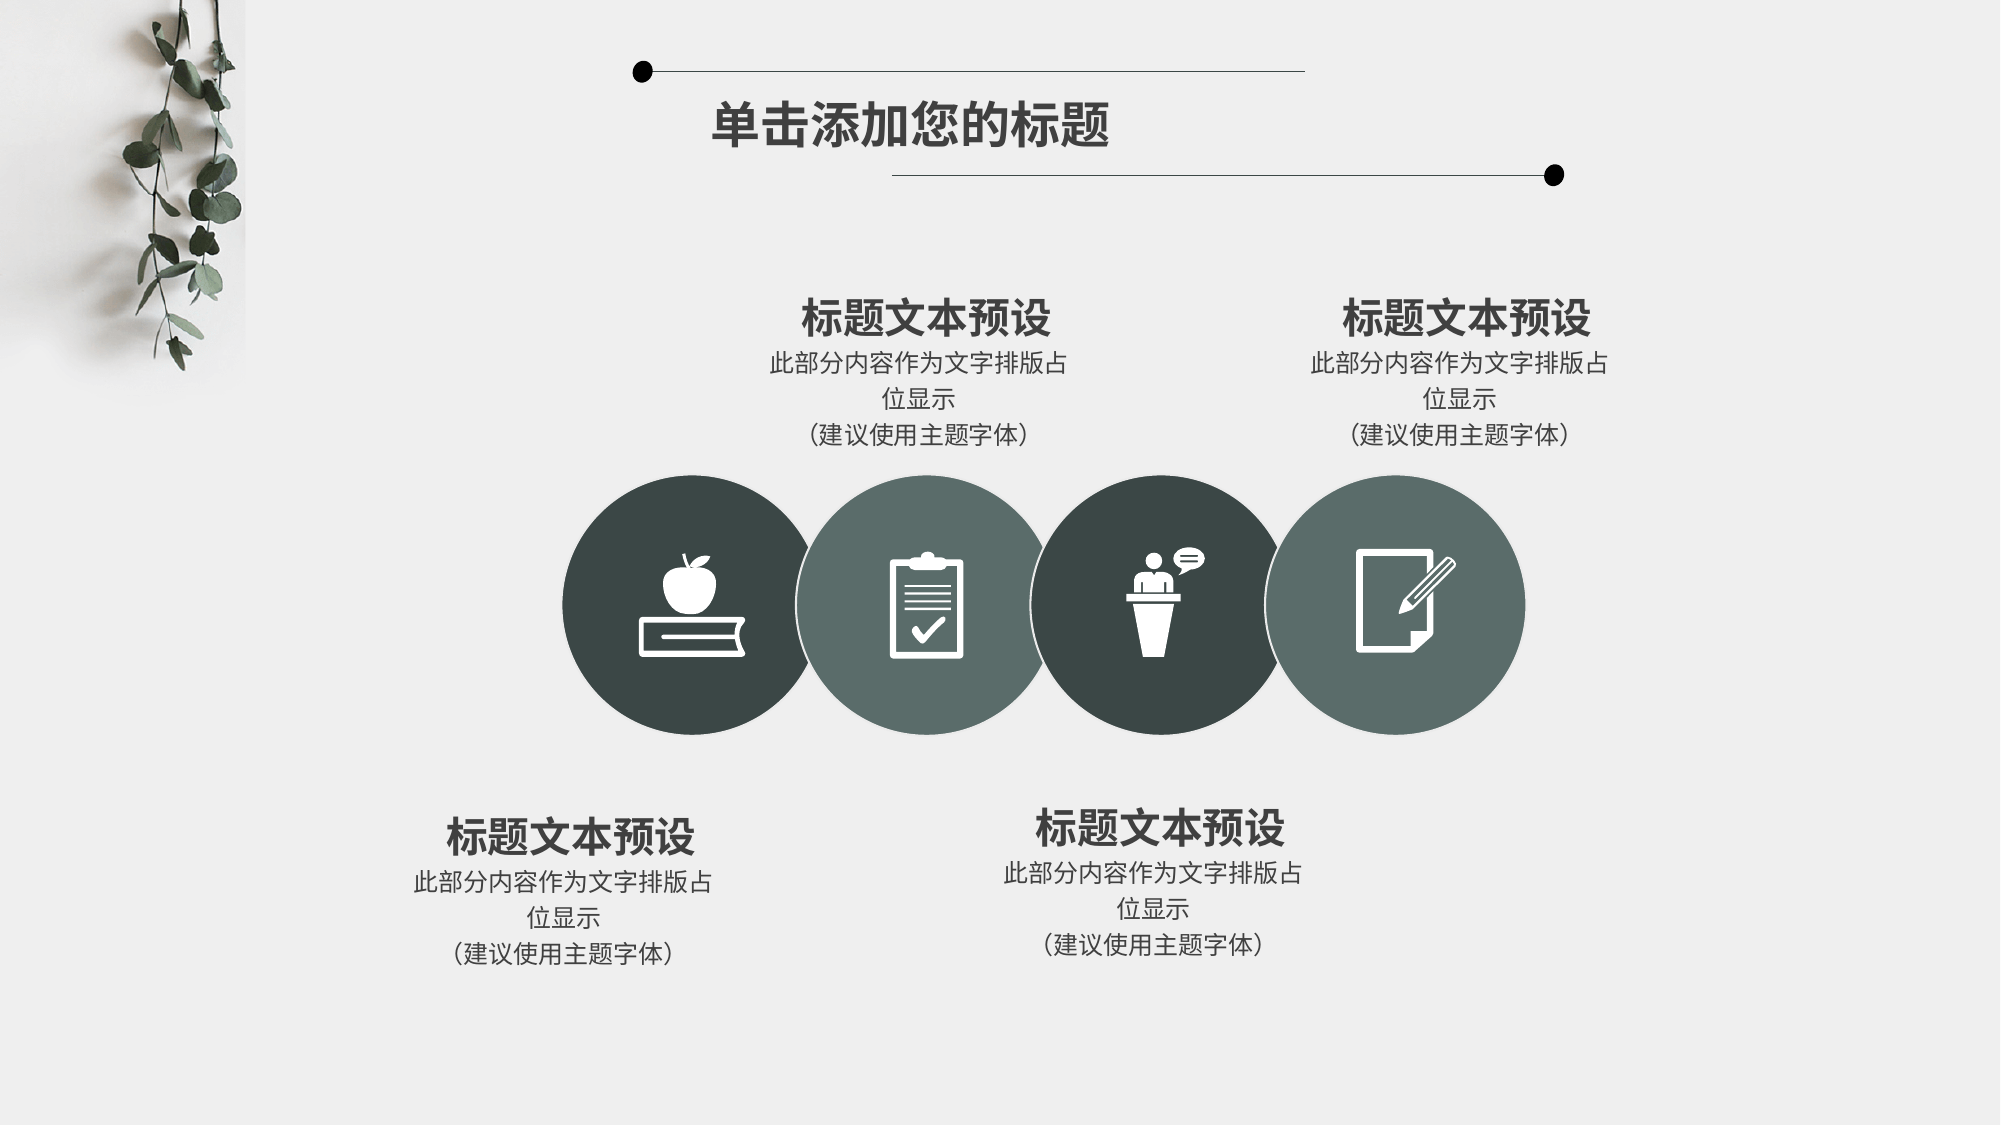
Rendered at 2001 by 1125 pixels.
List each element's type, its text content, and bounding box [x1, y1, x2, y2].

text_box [764, 272, 1090, 390]
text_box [632, 60, 1305, 83]
picture [0, 0, 246, 422]
text_box 单击添加您的标题 [695, 85, 1348, 161]
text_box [561, 474, 1527, 736]
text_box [998, 782, 1324, 900]
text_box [1304, 272, 1630, 390]
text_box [408, 791, 734, 909]
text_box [891, 164, 1564, 187]
